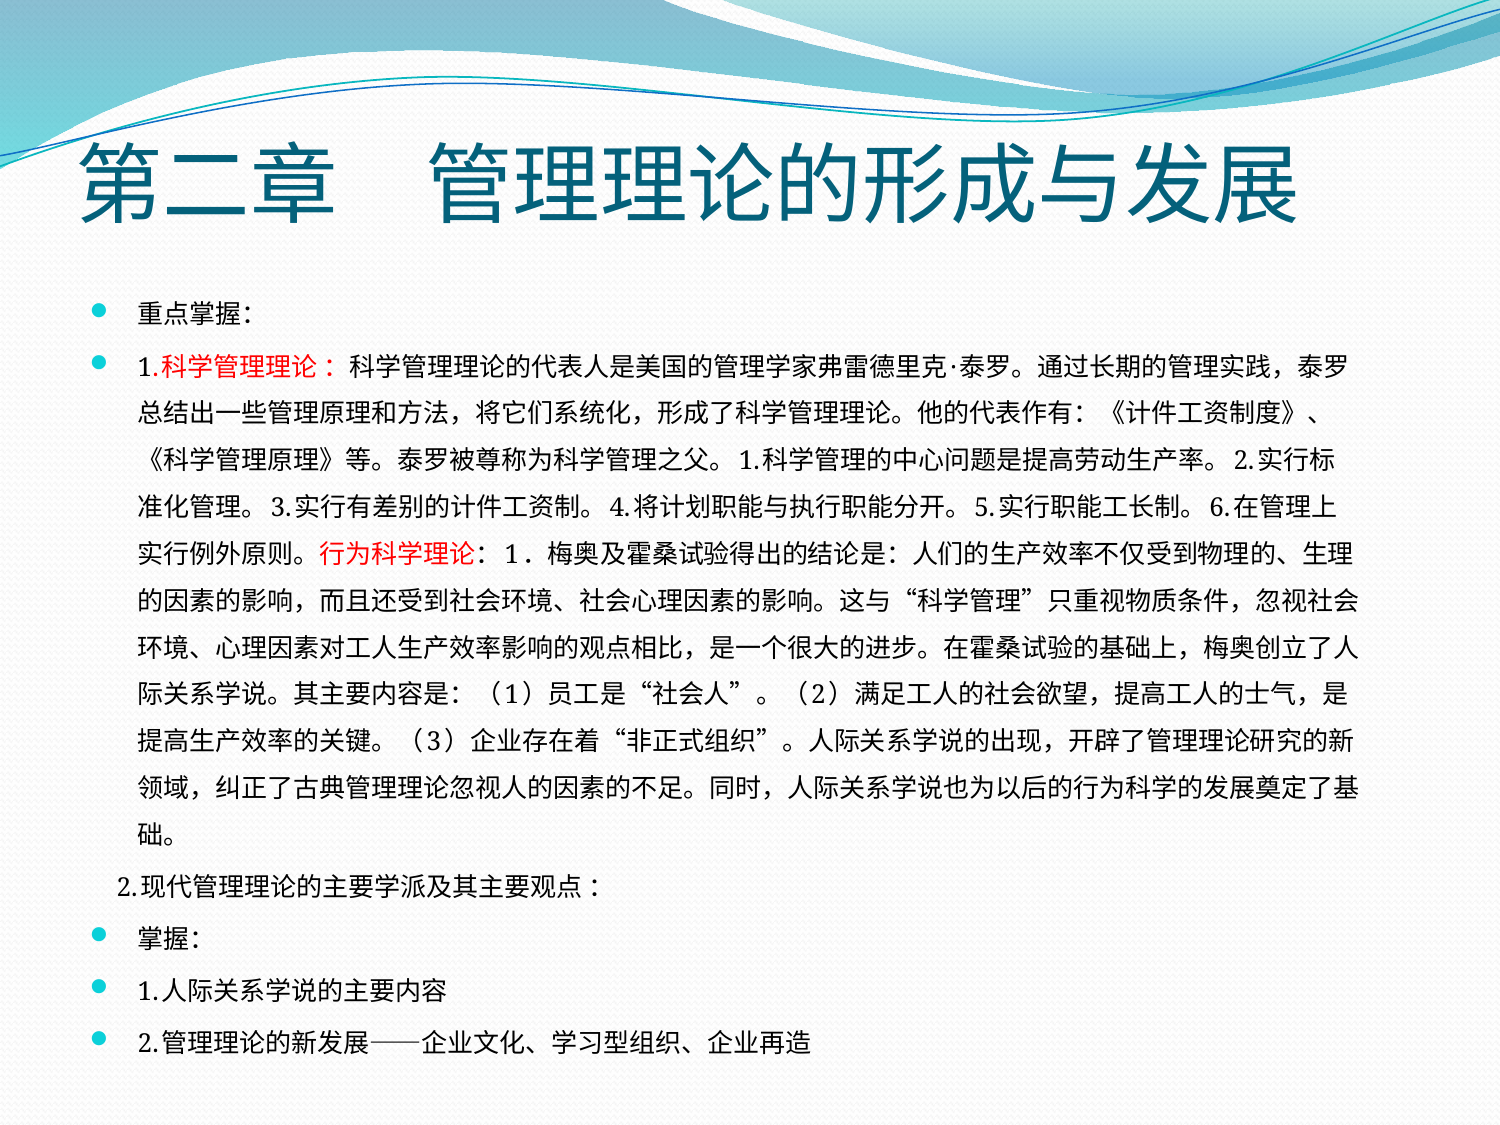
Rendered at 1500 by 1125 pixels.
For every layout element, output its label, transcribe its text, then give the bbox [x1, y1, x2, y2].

list 重点掌握： 1.科学管理理论 ：科学管理理论的代表人是美国的管理学家弗雷德里克·泰罗。通过长期的管理实践，泰罗总结出一些管理原理和方法，将它们系统化，形成了科学管理理论。他的代表作有：《计件工资制度》、《科学管理原理》等。泰罗被尊称为科学管理之父。1.科学管理的中心问题是提高劳动生产率。2.实行标准化管理。3.实行有差别的计件工资制。4.将计划职能与执行职能分开。5.实行职能工长制。6.在管理上实行例外原则。行为科学理论：1．梅奥及霍桑试验得出的结论是：人们的生产效率不仅受到物理的、生理的因素的影响，而且还受到社会环境、社会心理因素的影响。这与“科学管理”只重视物质条件，忽视社会环境、心理因素对工人生产效率影响的观点相比，是一个很大的进步。在霍桑试验的基础上，梅奥创立了人际关系学说。其主要内容是：（1）员工是“社会人”。（2）满足工人的社会欲望，提高工人的士气，是提高生产效率的关键。（3）企业存在着“非正式组织”。人际关系学说的出现，开辟了管理理论研究的新领域，纠正了古典管理理论忽视人的因素的不足。同时，人际关系学说也为以后的行为科学的发展奠定了基础。 2.现代管理理论的主要学派及其主要观点 ： 掌握： 1.人际关系学说的主要内容 2.管理理论的新发展——企业文化、学习型组织、企业再造 [75, 275, 1376, 1067]
title 第二章 管理理论的形成与发展 [75, 46, 1425, 235]
